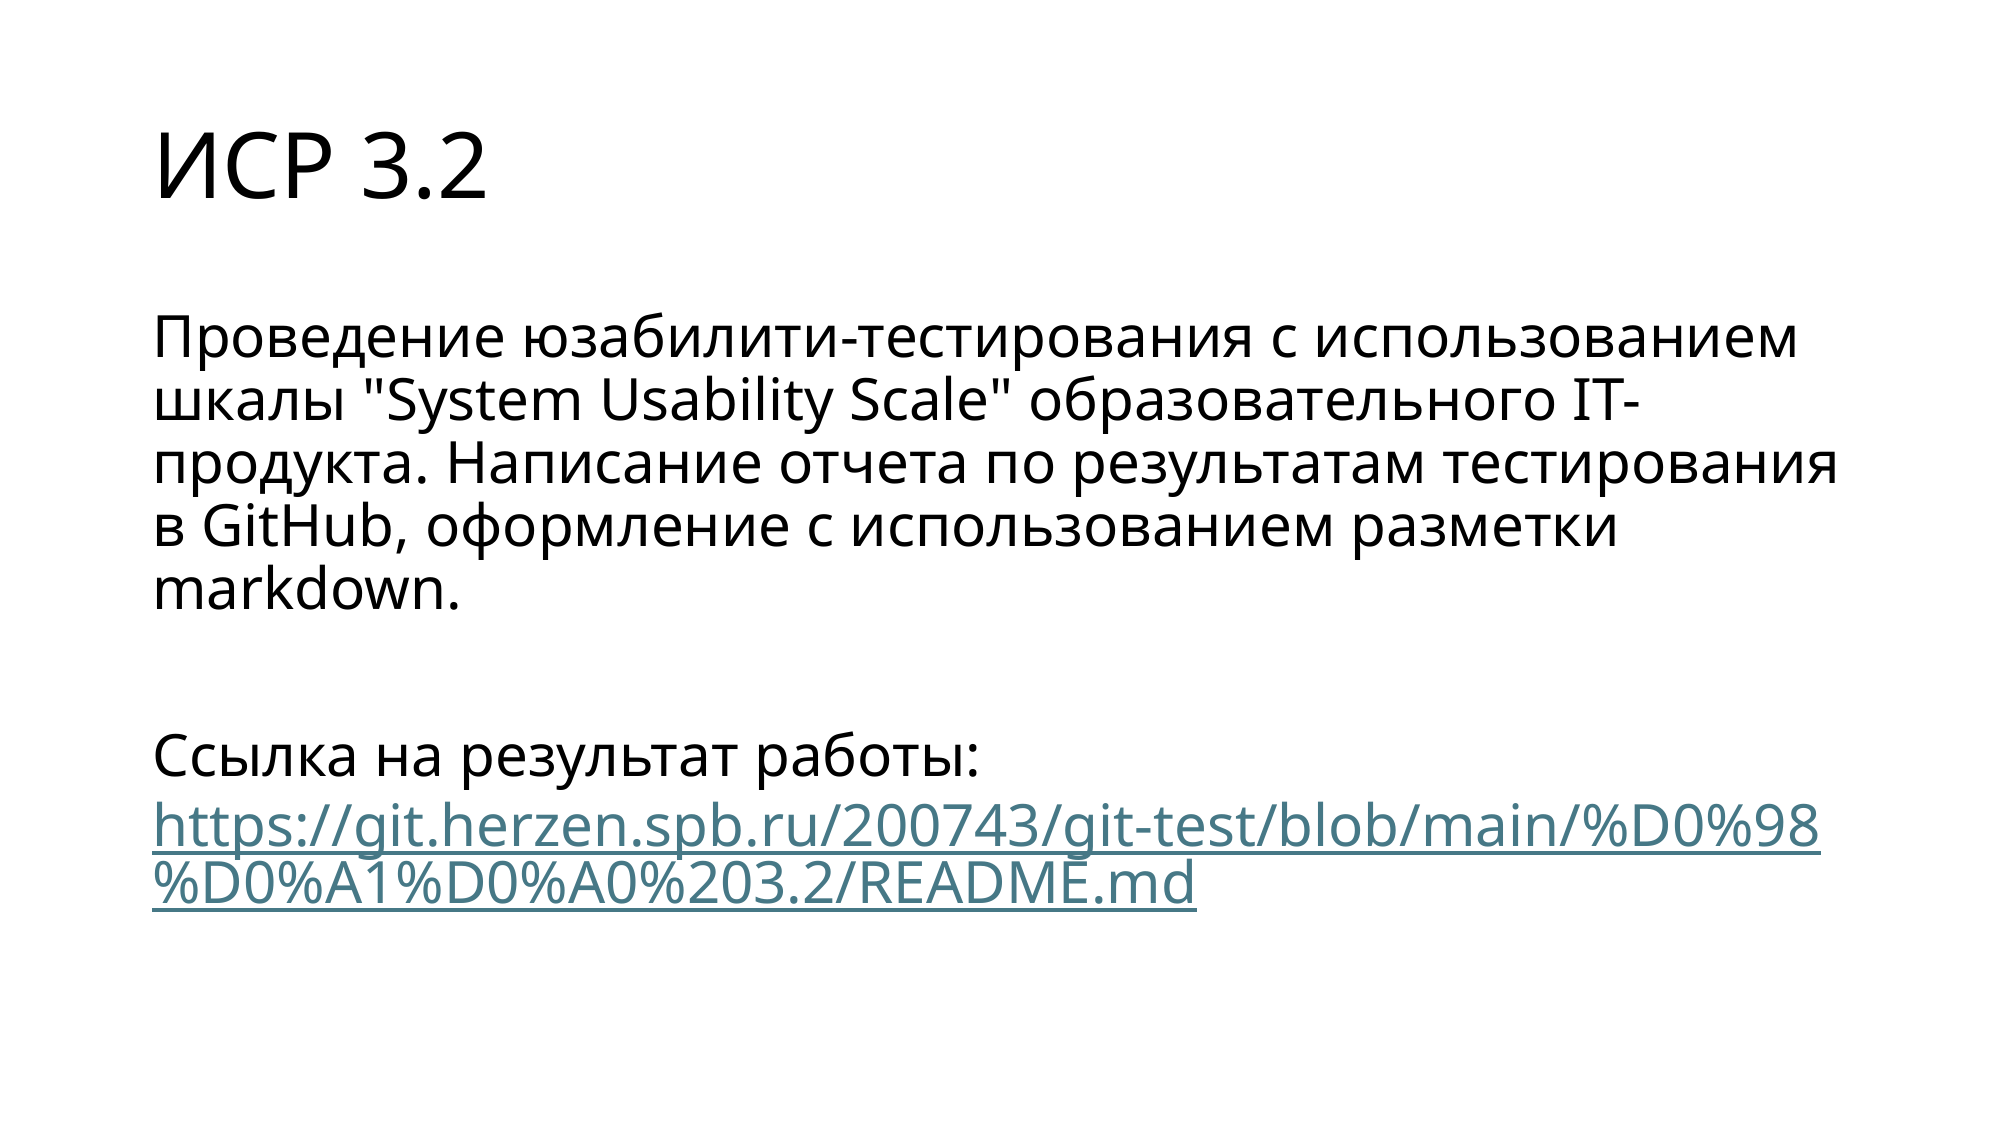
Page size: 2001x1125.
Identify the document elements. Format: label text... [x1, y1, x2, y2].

list Проведение юзабилити-тестирования с использованием шкалы "System Usability Scale" образовательного IT-продукта. Написание отчета по результатам тестирования в GitHub, оформление с использованием разметки markdown. Ссылка на результат работы: https://git.herzen.spb.ru/200743/git-test/blob/main/%D0%98%D0%A1%D0%A0%203.2/README.md [137, 299, 1863, 1014]
title ИСР 3.2 [137, 59, 1863, 278]
